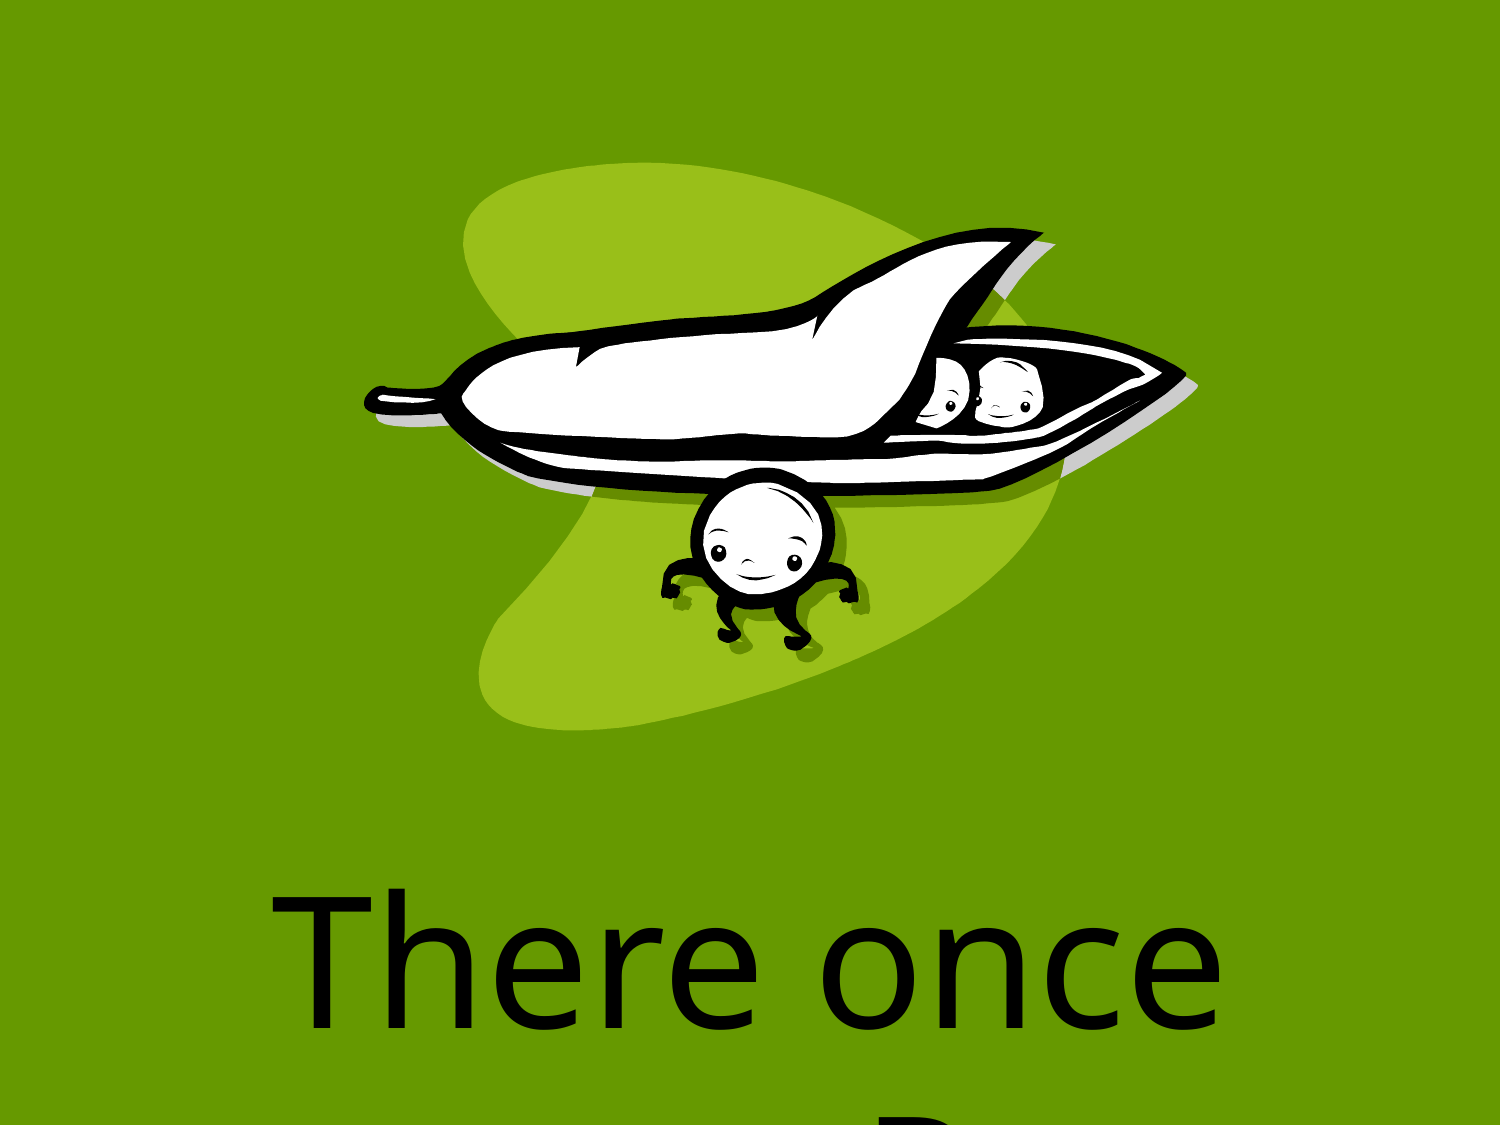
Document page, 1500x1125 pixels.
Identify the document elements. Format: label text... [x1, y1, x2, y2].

list There once was a Pea. [75, 837, 1425, 1005]
picture [362, 162, 1201, 732]
